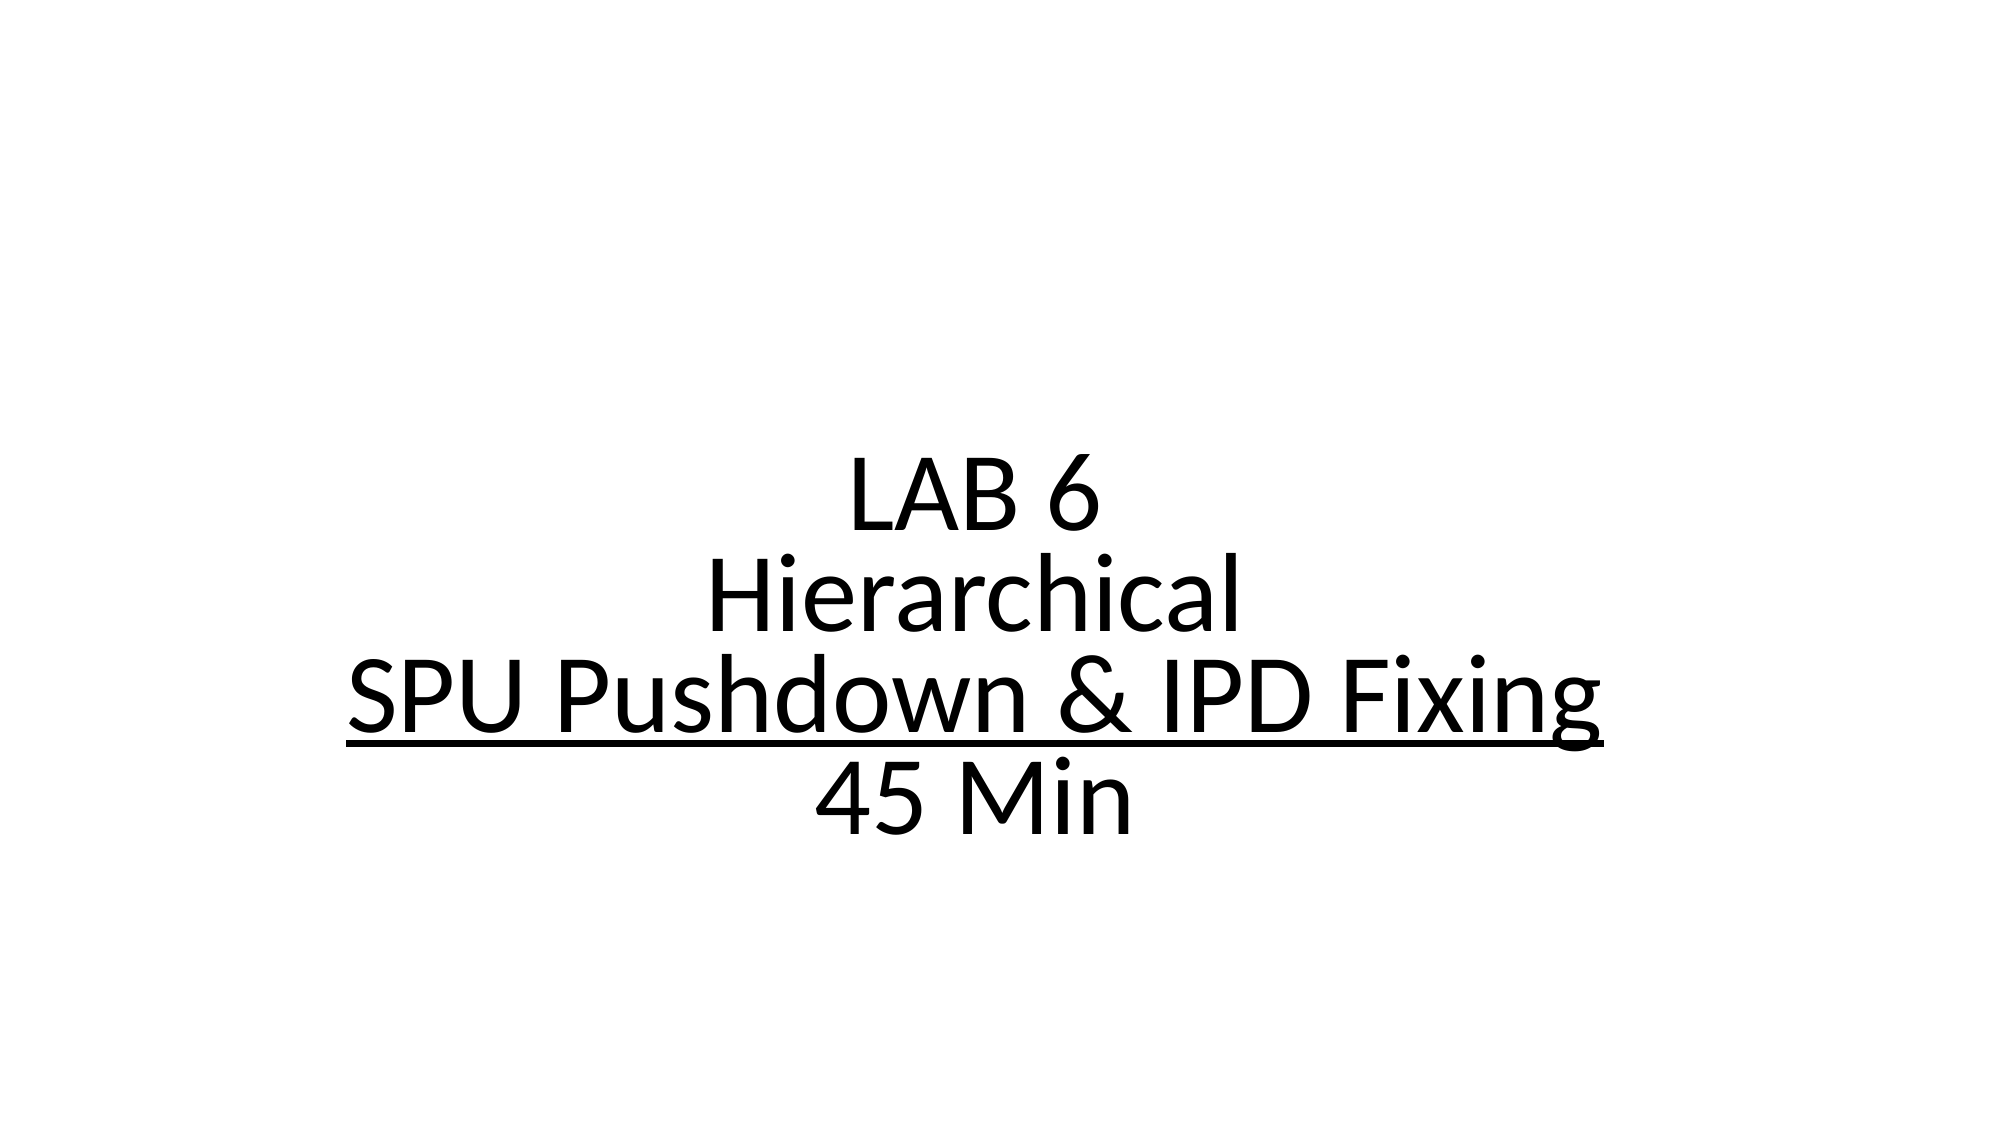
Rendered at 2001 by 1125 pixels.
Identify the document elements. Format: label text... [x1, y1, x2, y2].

title LAB 6 Hierarchical SPU Pushdown & IPD Fixing 45 Min [16, 437, 1934, 975]
